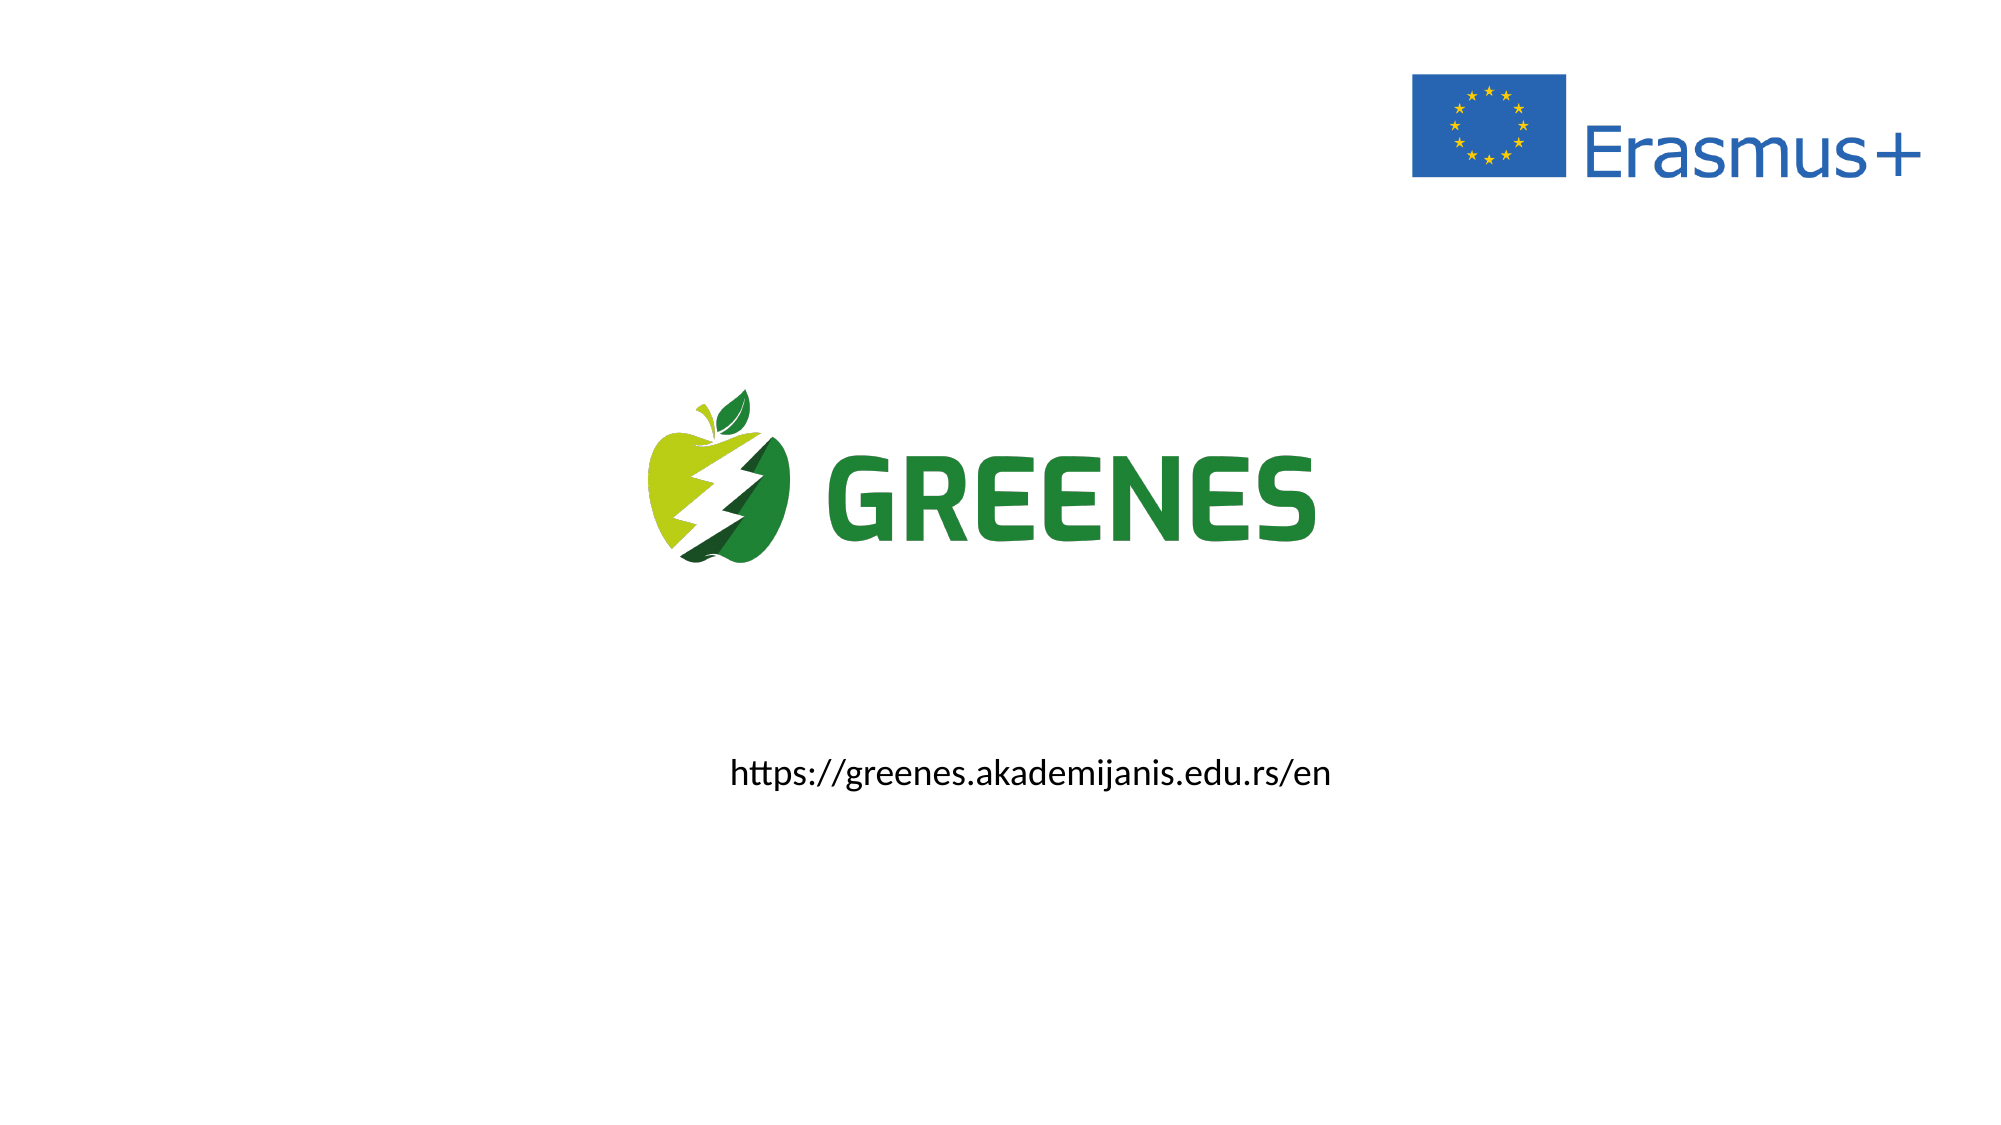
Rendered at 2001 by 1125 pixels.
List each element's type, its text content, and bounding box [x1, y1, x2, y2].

picture [648, 389, 1315, 563]
picture [1382, 44, 1950, 208]
text_box https://greenes.akademijanis.edu.rs/en [715, 740, 1383, 801]
